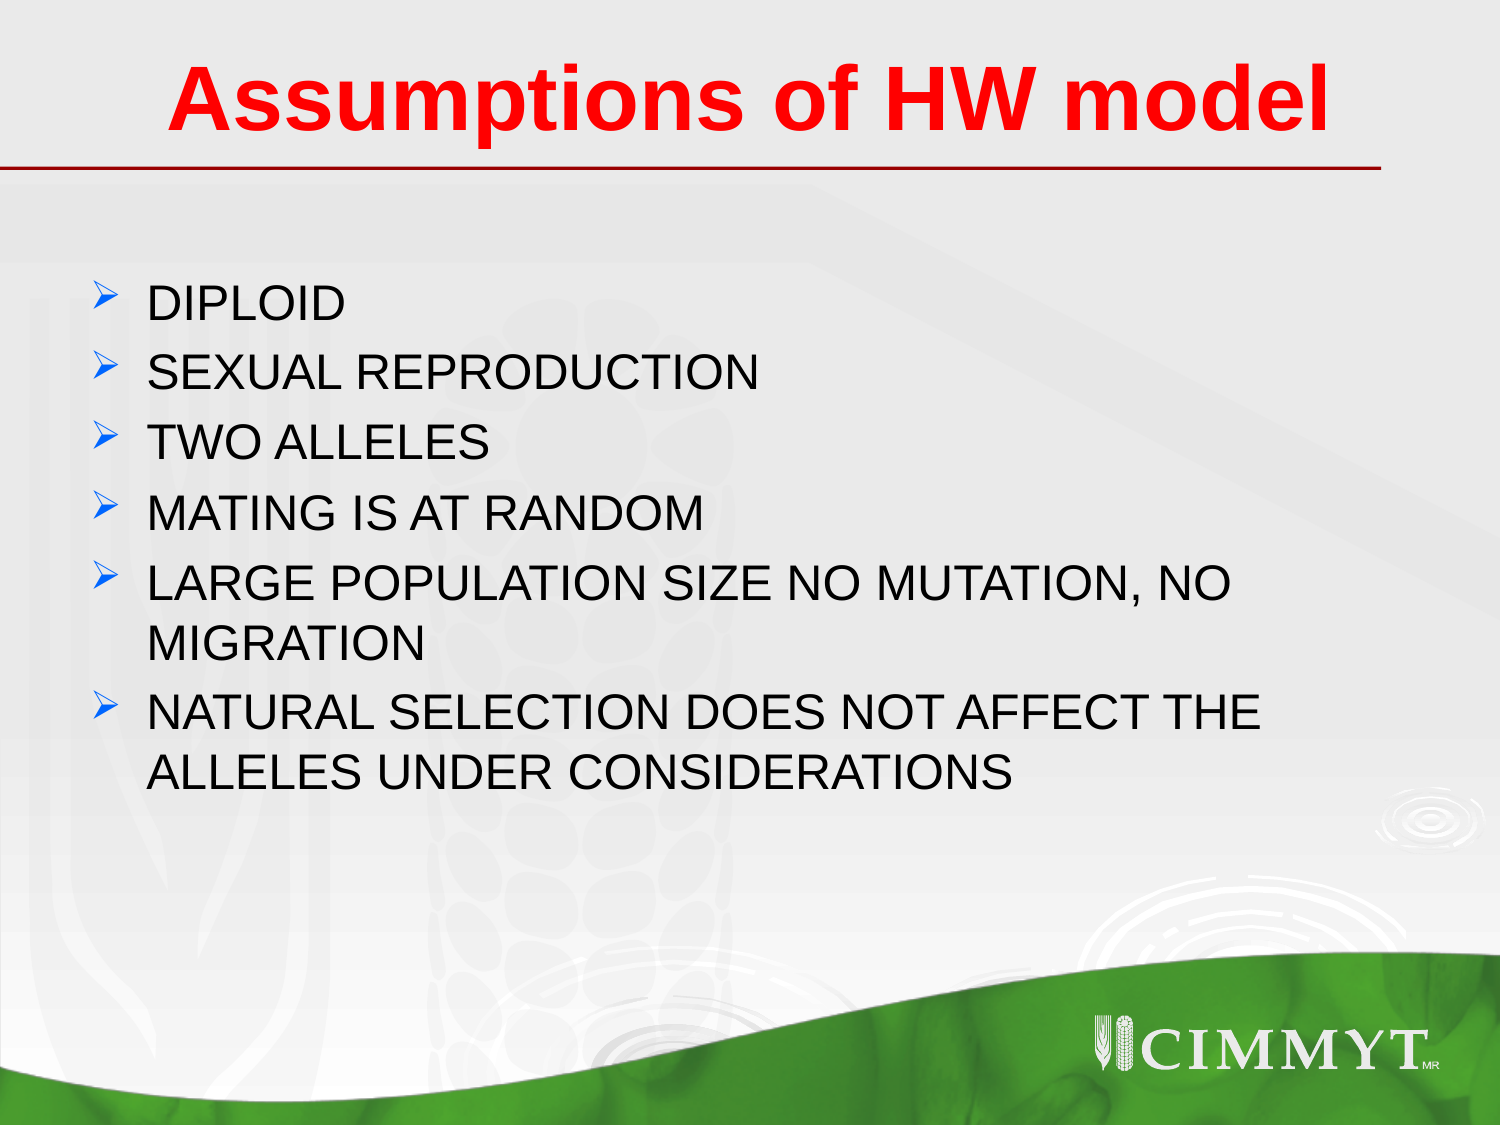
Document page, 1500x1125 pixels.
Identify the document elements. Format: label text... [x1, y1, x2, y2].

title Assumptions of HW model [75, 0, 1425, 187]
picture [0, 946, 1500, 1125]
list DIPLOID SEXUAL REPRODUCTION TWO ALLELES MATING IS AT RANDOM LARGE POPULATION SIZE NO MUTATION, NO MIGRATION NATURAL SELECTION DOES NOT AFFECT THE ALLELES UNDER CONSIDERATIONS [75, 262, 1425, 1005]
